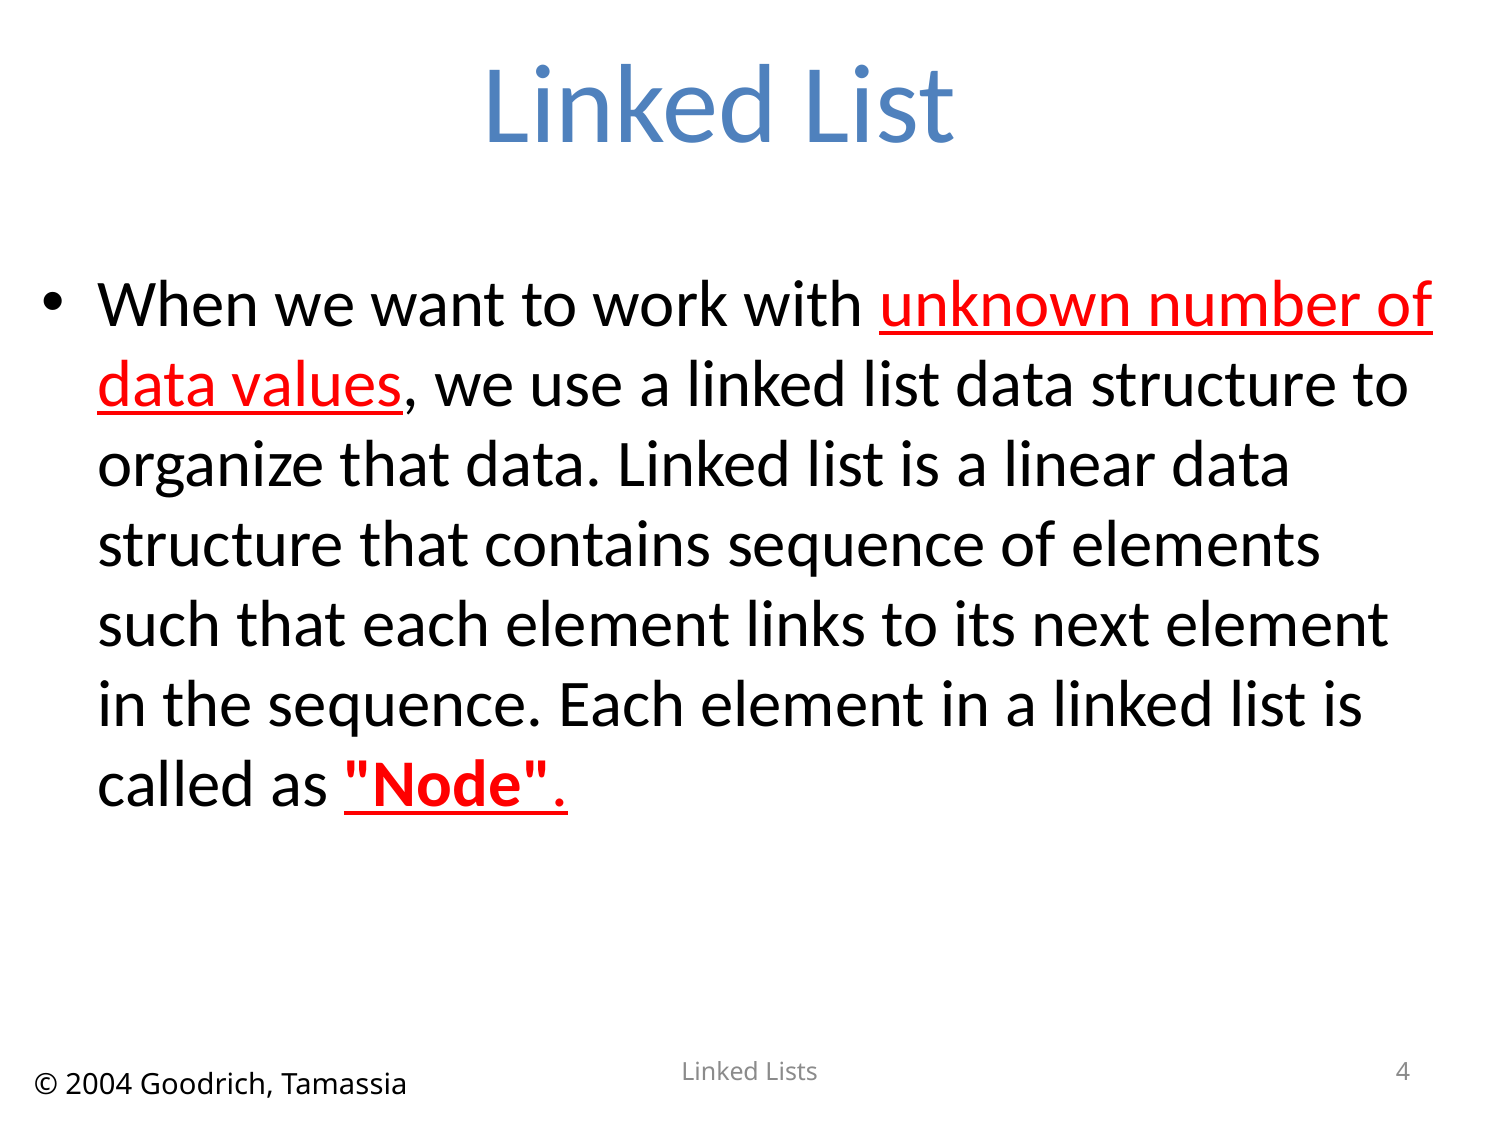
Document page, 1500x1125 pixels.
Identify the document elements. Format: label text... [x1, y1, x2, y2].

list When we want to work with unknown number of data values, we use a linked list data structure to organize that data. Linked list is a linear data structure that contains sequence of elements such that each element links to its next element in the sequence. Each element in a linked list is called as "Node". [25, 252, 1450, 950]
title Linked List [63, 19, 1376, 175]
footer Linked Lists [512, 1042, 988, 1103]
slide_number 4 [1074, 1042, 1425, 1103]
